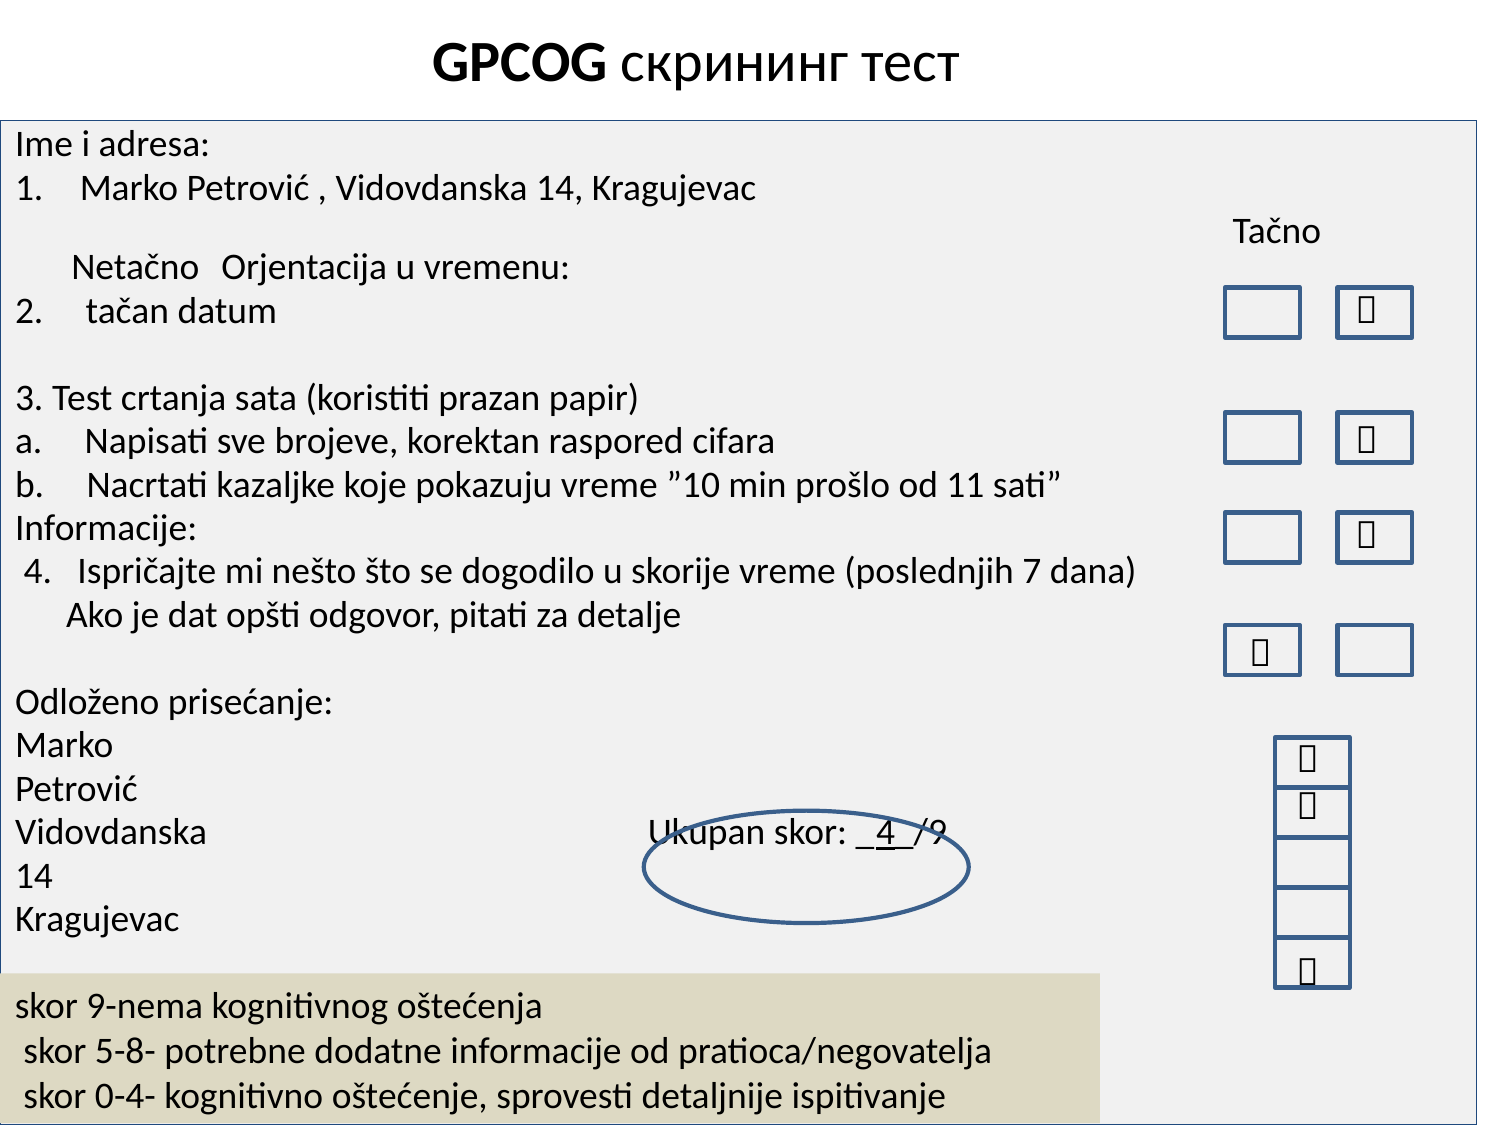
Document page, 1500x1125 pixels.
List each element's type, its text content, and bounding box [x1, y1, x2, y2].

text_box [1273, 785, 1281, 835]
text_box [1341, 785, 1352, 835]
text_box [1400, 410, 1414, 465]
text_box [1273, 835, 1352, 885]
text_box  [1281, 727, 1341, 774]
text_box [1273, 885, 1352, 940]
text_box [1273, 735, 1281, 785]
text_box [1223, 410, 1302, 465]
text_box [1335, 510, 1414, 565]
text_box [1223, 285, 1302, 340]
text_box  [1340, 278, 1400, 339]
text_box [1223, 510, 1302, 565]
text_box [1335, 285, 1414, 340]
text_box [641, 808, 971, 926]
text_box  [1281, 940, 1341, 1001]
list Ime i adresa: Marko Petrović , Vidovdanska 14, Kragujevac Tačno Netačnо Orjentacija u vremenu: 2. tačan datum 3. Test crtanja sata (koristiti prazan papir) a. Napisati sve brojeve, korektan raspored cifara b. Nacrtati kazaljke koje pokazuju vreme ”10 min prošlo od 11 sati” Informacije: 4. Ispričajte mi nešto što se dogodilo u skorije vreme (poslednjih 7 dana) Ako je dat opšti odgovor, pitati za detalje Odloženo prisećanje: Marko Petrović Vidovdanska Ukupan skor: _4_/9 14 Kragujevac [0, 120, 1477, 1125]
text_box [1223, 623, 1234, 677]
text_box [1294, 623, 1302, 677]
text_box  [1234, 621, 1294, 682]
text_box [1335, 623, 1414, 677]
text_box [1273, 940, 1281, 990]
title GPCOG скрининг тест [117, 11, 1275, 105]
text_box [1341, 735, 1352, 785]
text_box skor 9-nema kognitivnog oštećenja skor 5-8- potrebne dodatne informacije od pratioca/negovatelja skor 0-4- kognitivno oštećenje, sprovesti detaljnije ispitivanje [0, 973, 1100, 1124]
text_box  [1340, 408, 1400, 469]
text_box  [1281, 774, 1341, 835]
text_box [1335, 410, 1340, 465]
text_box [1341, 940, 1352, 990]
text_box  [1340, 503, 1400, 564]
